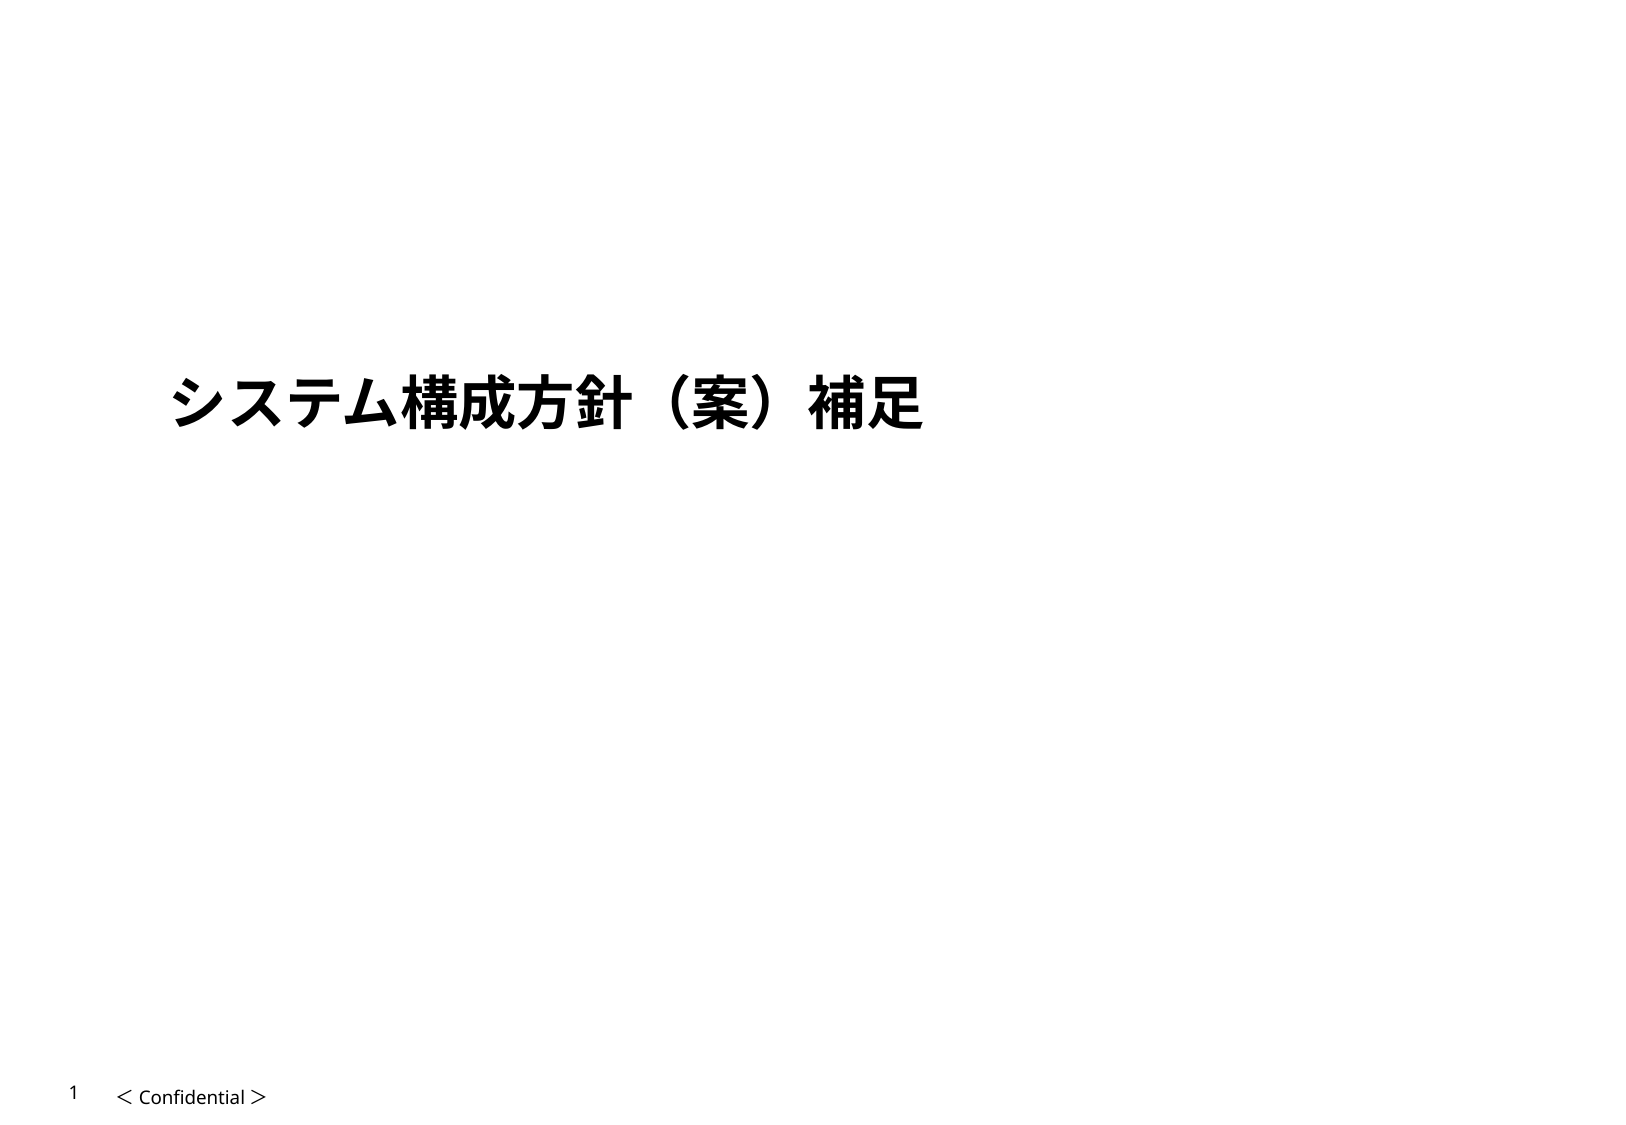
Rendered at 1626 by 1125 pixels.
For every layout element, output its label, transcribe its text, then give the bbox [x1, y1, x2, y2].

text_box ＜Confidential＞ [115, 1080, 783, 1109]
text_box 1 [68, 1080, 98, 1109]
list システム構成方針（案）補足 [168, 366, 1313, 437]
